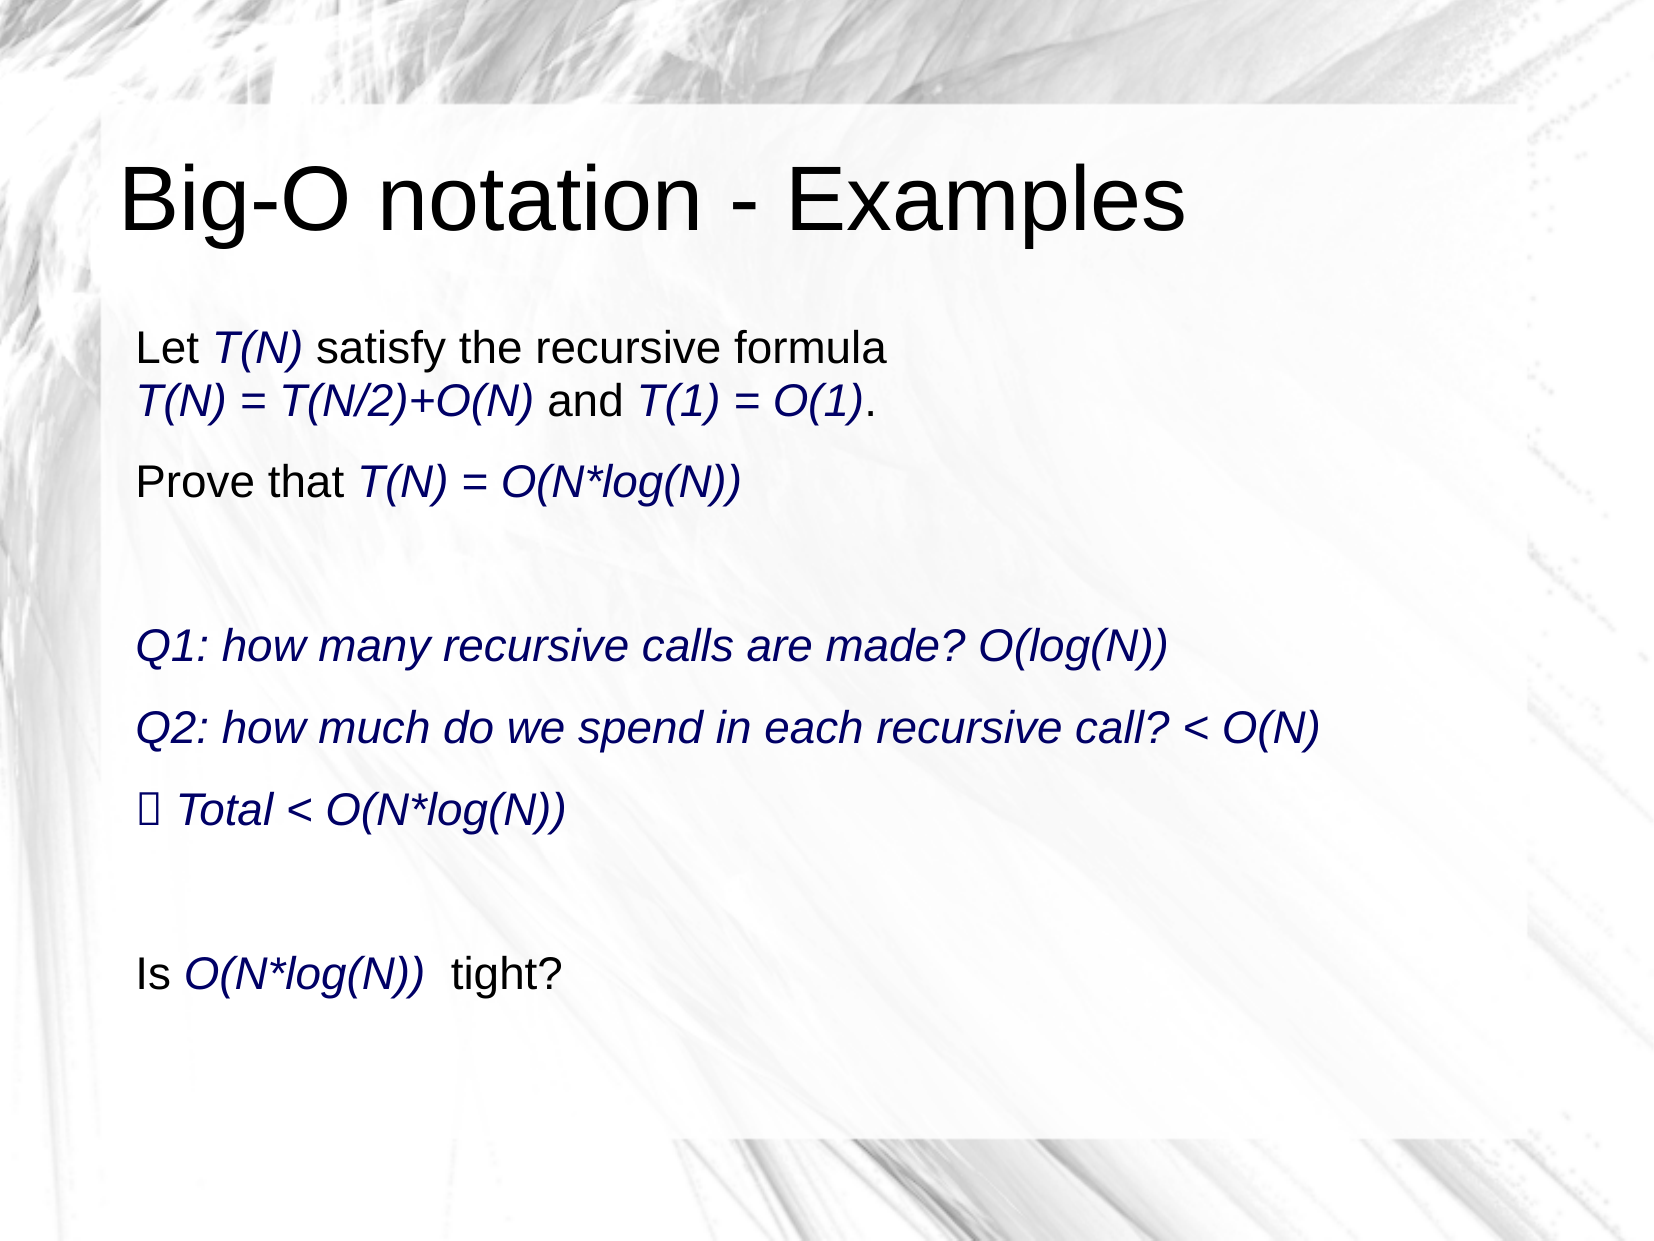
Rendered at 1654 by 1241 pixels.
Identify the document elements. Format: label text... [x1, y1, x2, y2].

picture [0, 0, 1654, 1241]
title Big-O notation - Examples [118, 112, 1506, 281]
list Let T(N) satisfy the recursive formula T(N) = T(N/2)+O(N) and T(1) = O(1). Prove that T(N) = O(N*log(N)) Q1: how many recursive calls are made? O(log(N)) Q2: how much do we spend in each recursive call? < O(N)  Total < O(N*log(N)) Is O(N*log(N)) tight? [118, 319, 1571, 1109]
